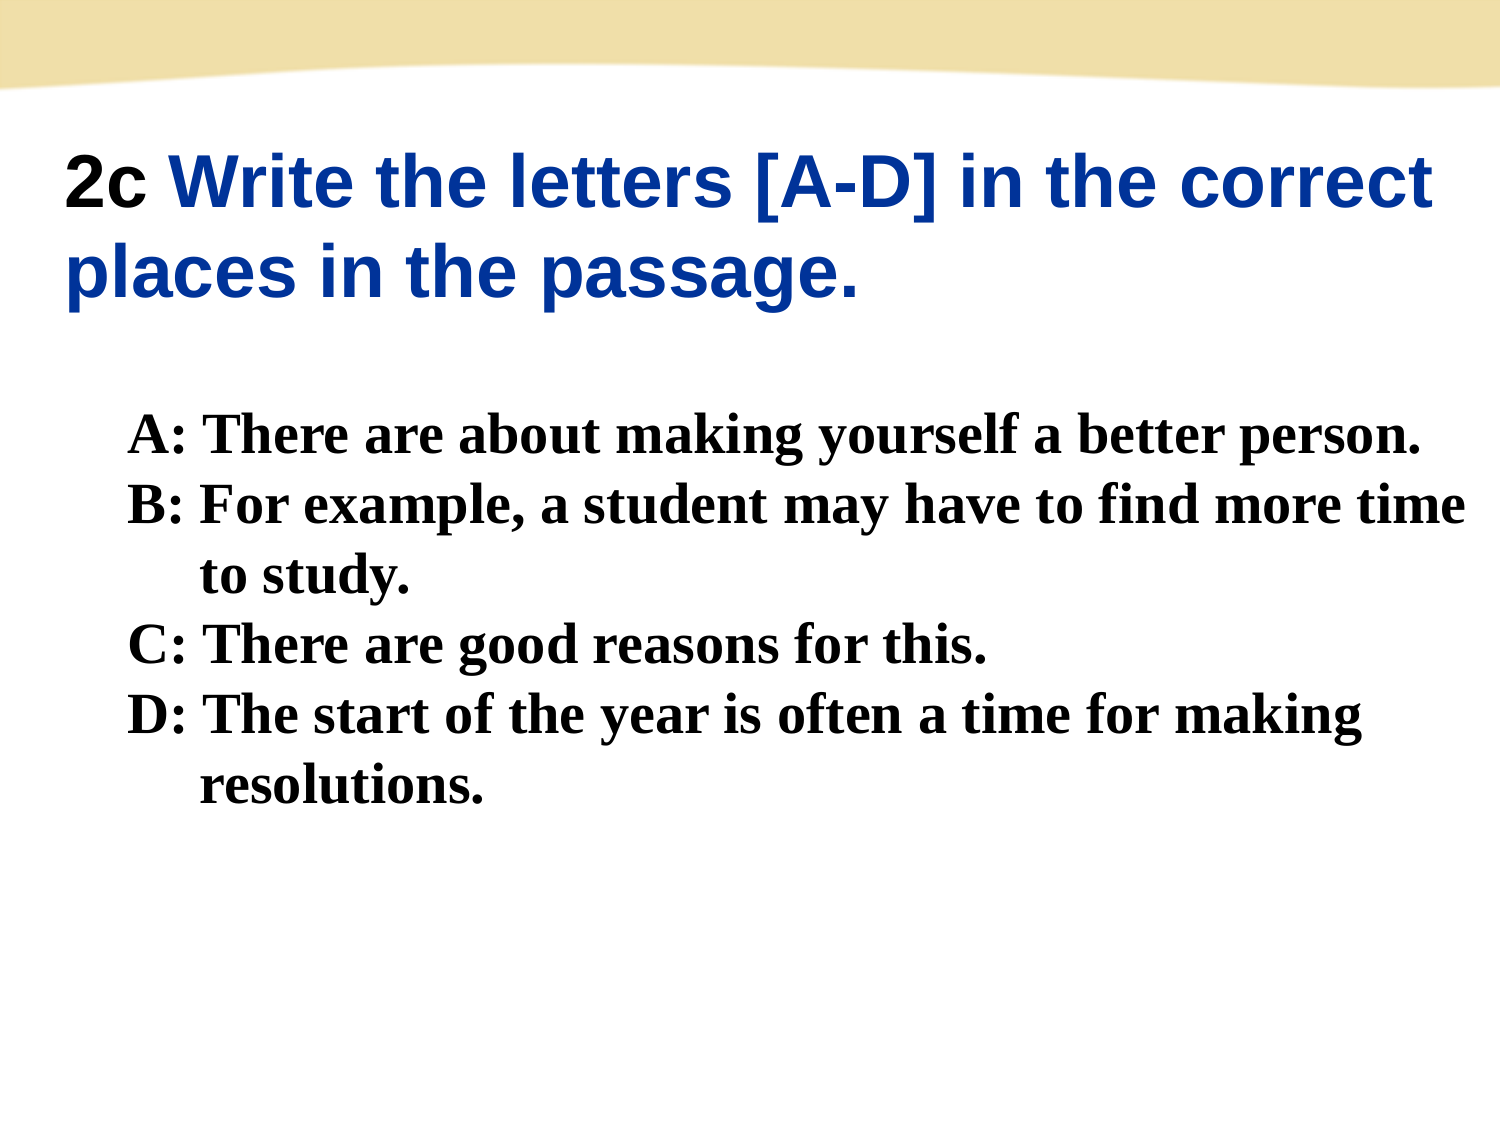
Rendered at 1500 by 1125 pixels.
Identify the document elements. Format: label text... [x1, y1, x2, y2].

picture [0, 0, 1500, 1125]
text_box A: There are about making yourself a better person. B: For example, a student may have to find more time to study. C: There are good reasons for this. D: The start of the year is often a time for making resolutions. [112, 387, 1500, 893]
text_box 2c Write the letters [A-D] in the correct places in the passage. [49, 124, 1463, 410]
